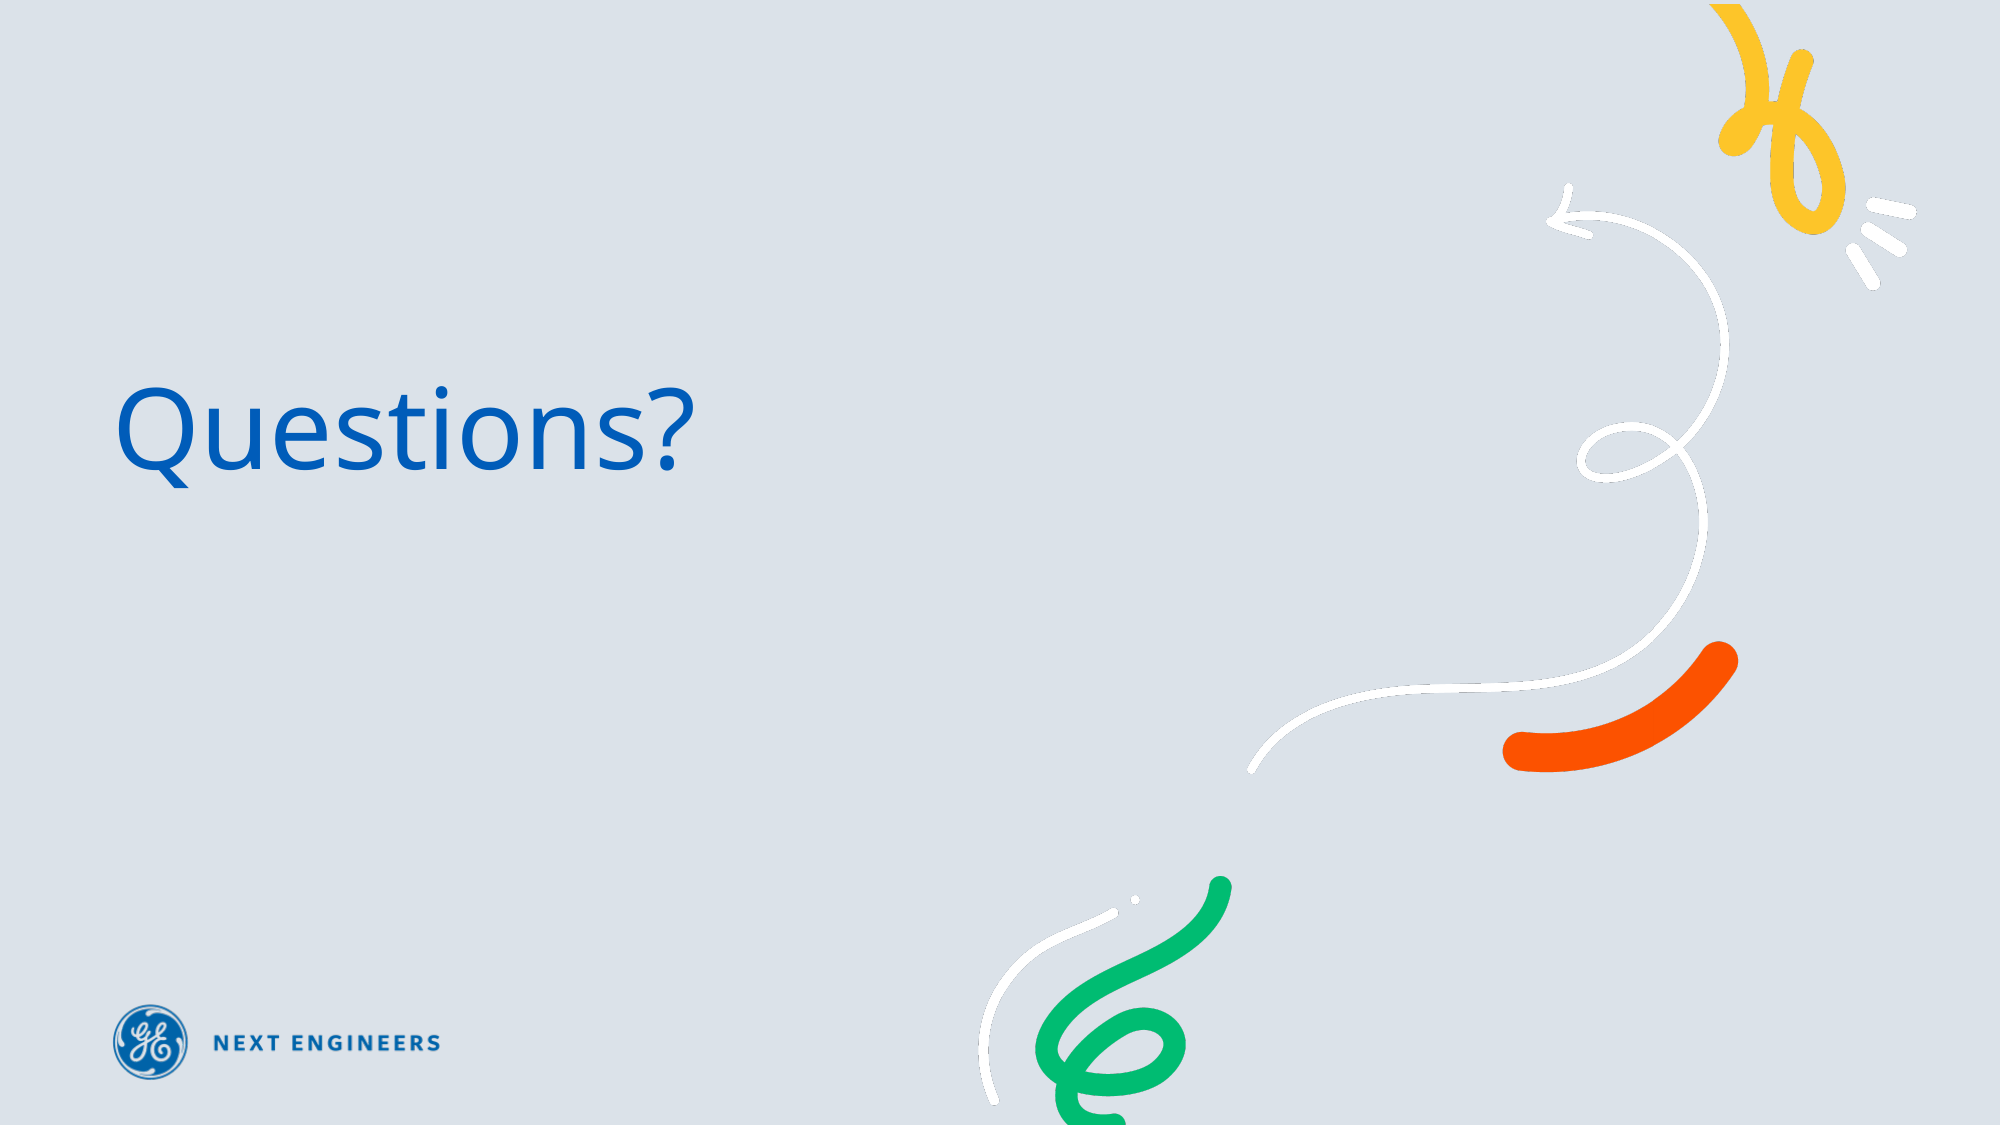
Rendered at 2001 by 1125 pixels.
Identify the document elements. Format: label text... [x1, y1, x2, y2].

list Questions? [112, 357, 1332, 648]
picture [960, 4, 2000, 1125]
picture [85, 987, 468, 1094]
